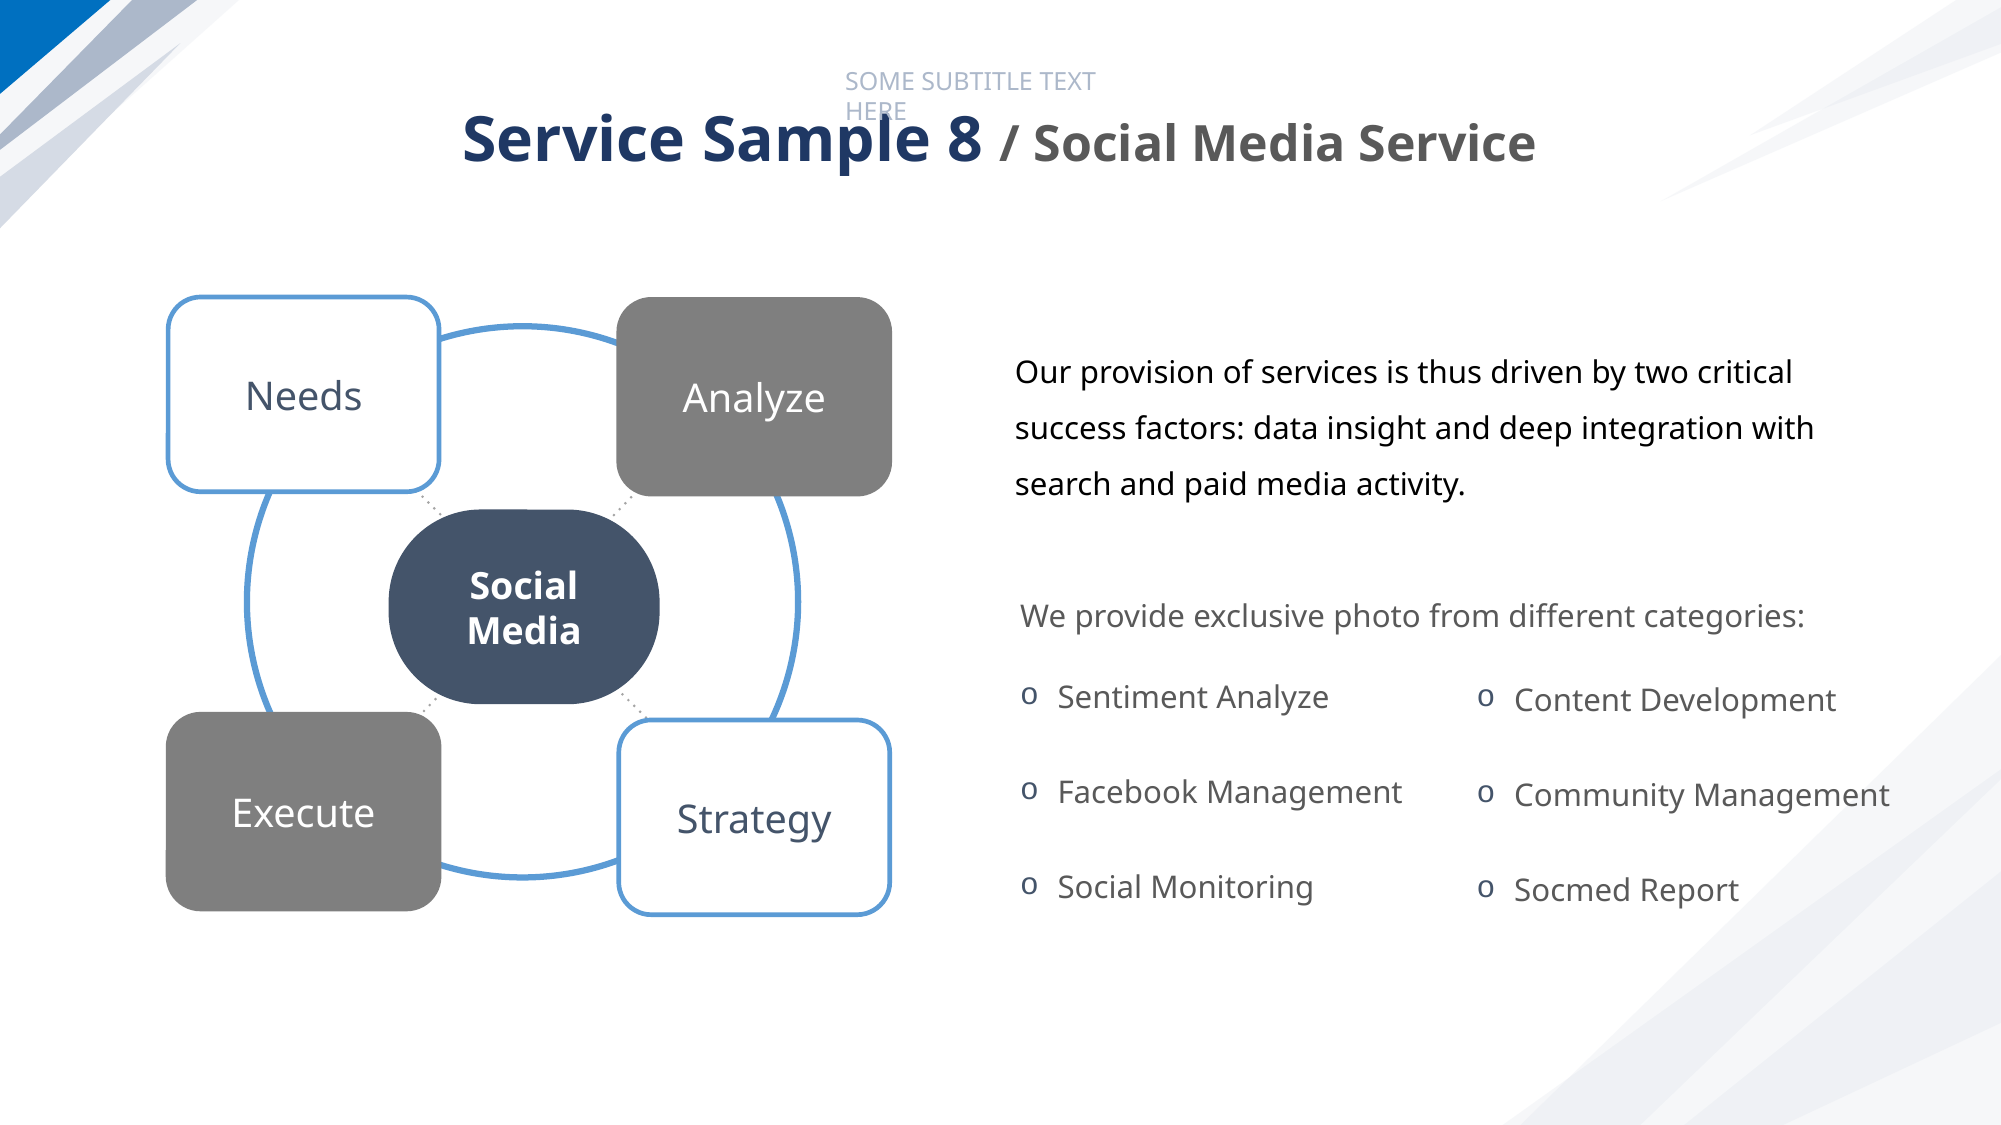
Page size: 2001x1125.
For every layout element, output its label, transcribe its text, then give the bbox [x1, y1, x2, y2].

text_box Analyze [618, 299, 890, 495]
text_box [440, 791, 618, 878]
list Our provision of services is thus driven by two critical success factors: data insight and deep integration with search and paid media activity. [999, 325, 1880, 531]
text_box Content Development Community Management Socmed Report [1456, 651, 1914, 922]
text_box Execute [168, 714, 440, 909]
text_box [660, 467, 665, 736]
title Service Sample 8 / Social Media Service [137, 73, 1863, 210]
text_box We provide exclusive photo from different categories: [999, 567, 1928, 646]
text_box Strategy [618, 719, 890, 915]
text_box Sentiment Analyze Facebook Management Social Monitoring [999, 648, 1426, 920]
text_box [669, 495, 799, 719]
text_box SOME SUBTITLE TEXT HERE [830, 57, 1170, 104]
text_box Needs [168, 296, 440, 492]
text_box [246, 492, 348, 714]
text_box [354, 467, 660, 784]
text_box [439, 326, 618, 465]
